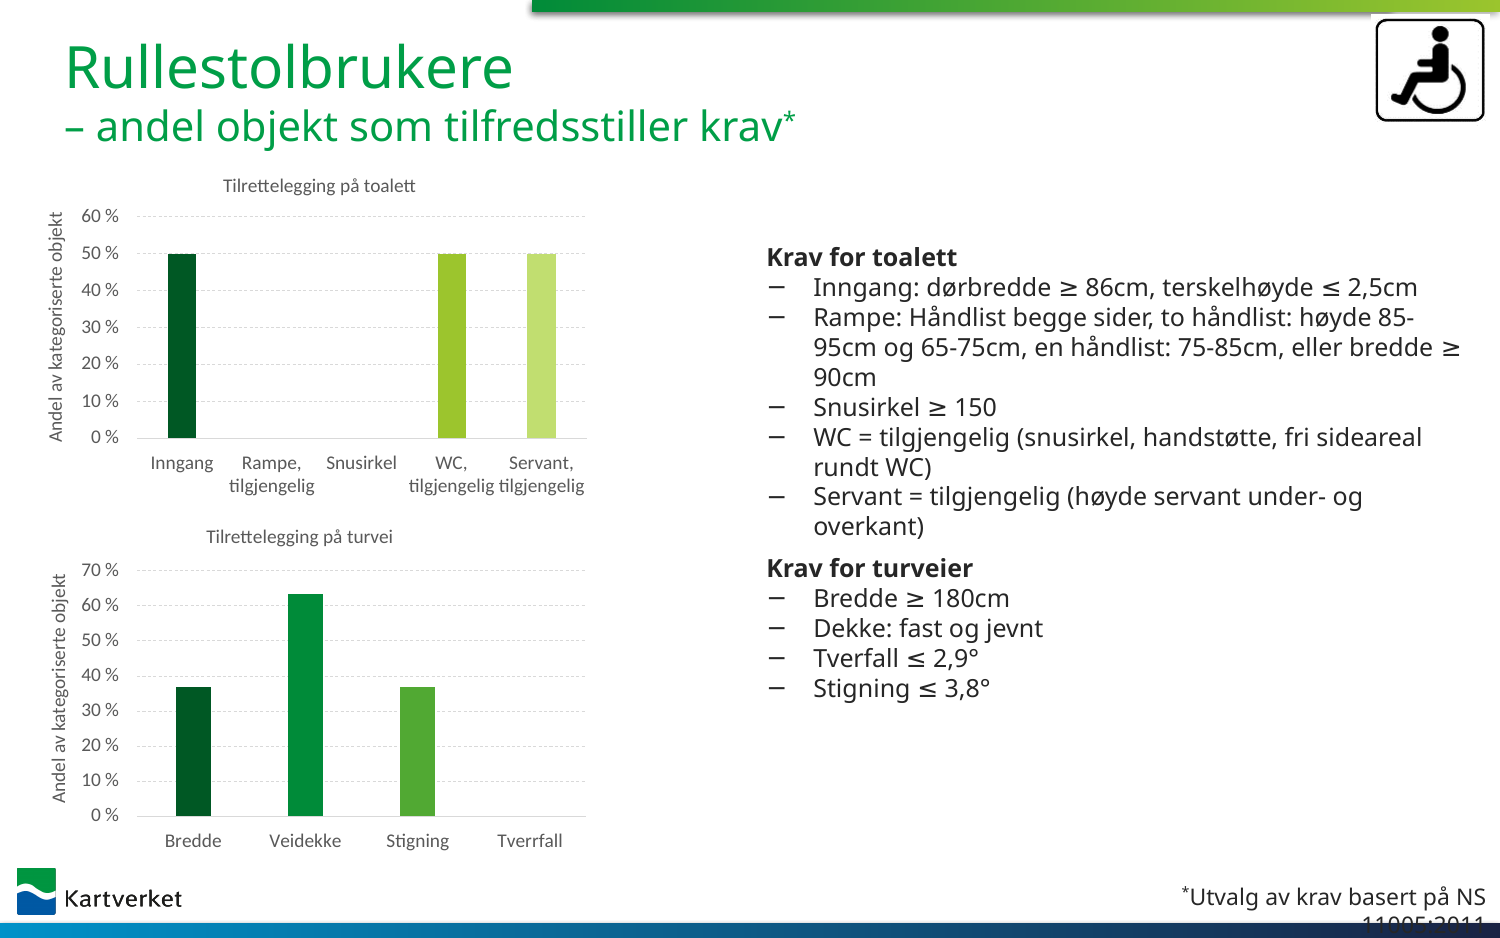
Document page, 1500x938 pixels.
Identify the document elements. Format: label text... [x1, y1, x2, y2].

text_box Krav for turveier Bredde ≥ 180cm Dekke: fast og jevnt Tverfall ≤ 2,9° Stigning ≤ 3,8° [751, 545, 1483, 710]
picture [1371, 13, 1491, 127]
text_box *Utvalg av krav basert på NS 11005:2011 [1068, 873, 1500, 938]
picture [41, 520, 598, 859]
text_box Rullestolbrukere – andel objekt som tilfredsstiller krav* [49, 14, 1431, 158]
picture [41, 166, 598, 505]
text_box Krav for toalett Inngang: dørbredde ≥ 86cm, terskelhøyde ≤ 2,5cm Rampe: Håndlist begge sider, to håndlist: høyde 85-95cm og 65-75cm, en håndlist: 75-85cm, eller bredde ≥ 90cm Snusirkel ≥ 150 WC = tilgjengelig (snusirkel, handstøtte, fri sideareal rundt WC) Servant = tilgjengelig (høyde servant under- og overkant) [751, 234, 1483, 545]
